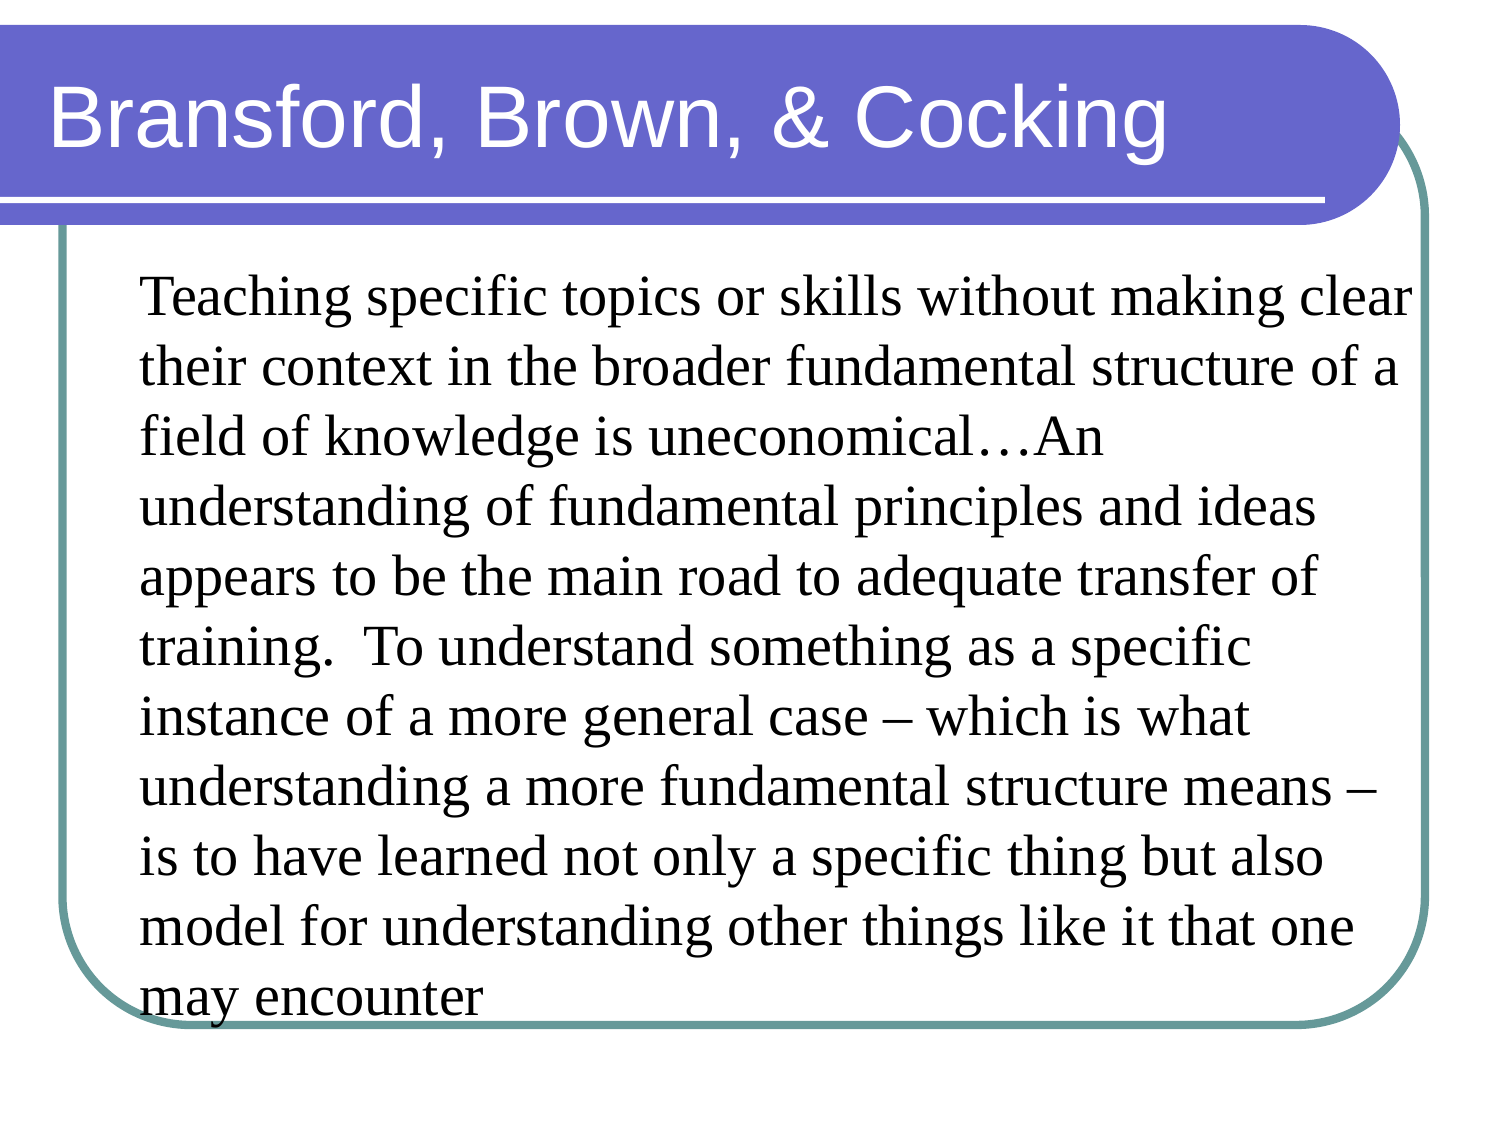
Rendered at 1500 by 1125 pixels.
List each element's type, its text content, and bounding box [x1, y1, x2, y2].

text_box Teaching specific topics or skills without making clear their context in the broader fundamental structure of a field of knowledge is uneconomical…An understanding of fundamental principles and ideas appears to be the main road to adequate transfer of training. To understand something as a specific instance of a more general case – which is what understanding a more fundamental structure means – is to have learned not only a specific thing but also model for understanding other things like it that one may encounter [125, 249, 1438, 1035]
title Bransford, Brown, & Cocking [31, 37, 1348, 188]
